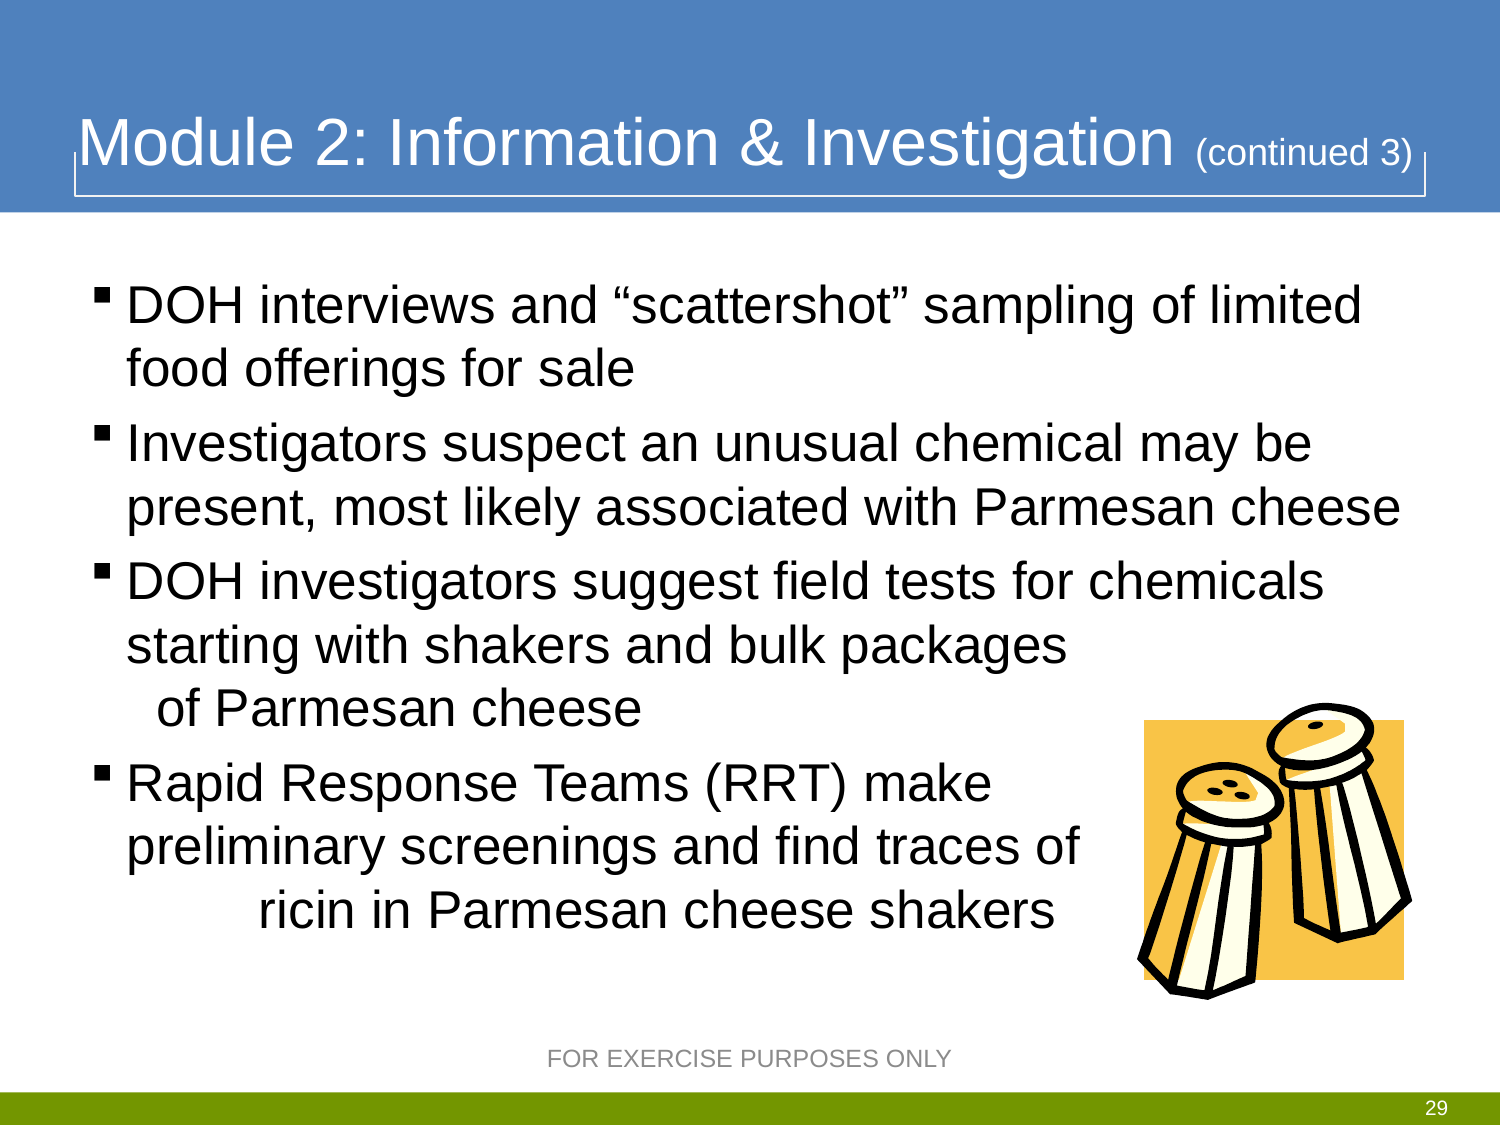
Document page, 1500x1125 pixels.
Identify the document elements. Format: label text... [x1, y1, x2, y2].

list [1136, 700, 1413, 1001]
title Module 2: Information & Investigation (continued 3) [62, 44, 1438, 233]
list DOH interviews and “scattershot” sampling of limited food offerings for sale Investigators suspect an unusual chemical may be present, most likely associated with Parmesan cheese DOH investigators suggest field tests for chemicals starting with shakers and bulk packages of Parmesan cheese Rapid Response Teams (RRT) make preliminary screenings and find traces of ricin in Parmesan cheese shakers [74, 262, 1426, 1006]
footer FOR EXERCISE PURPOSES ONLY [512, 1042, 988, 1103]
